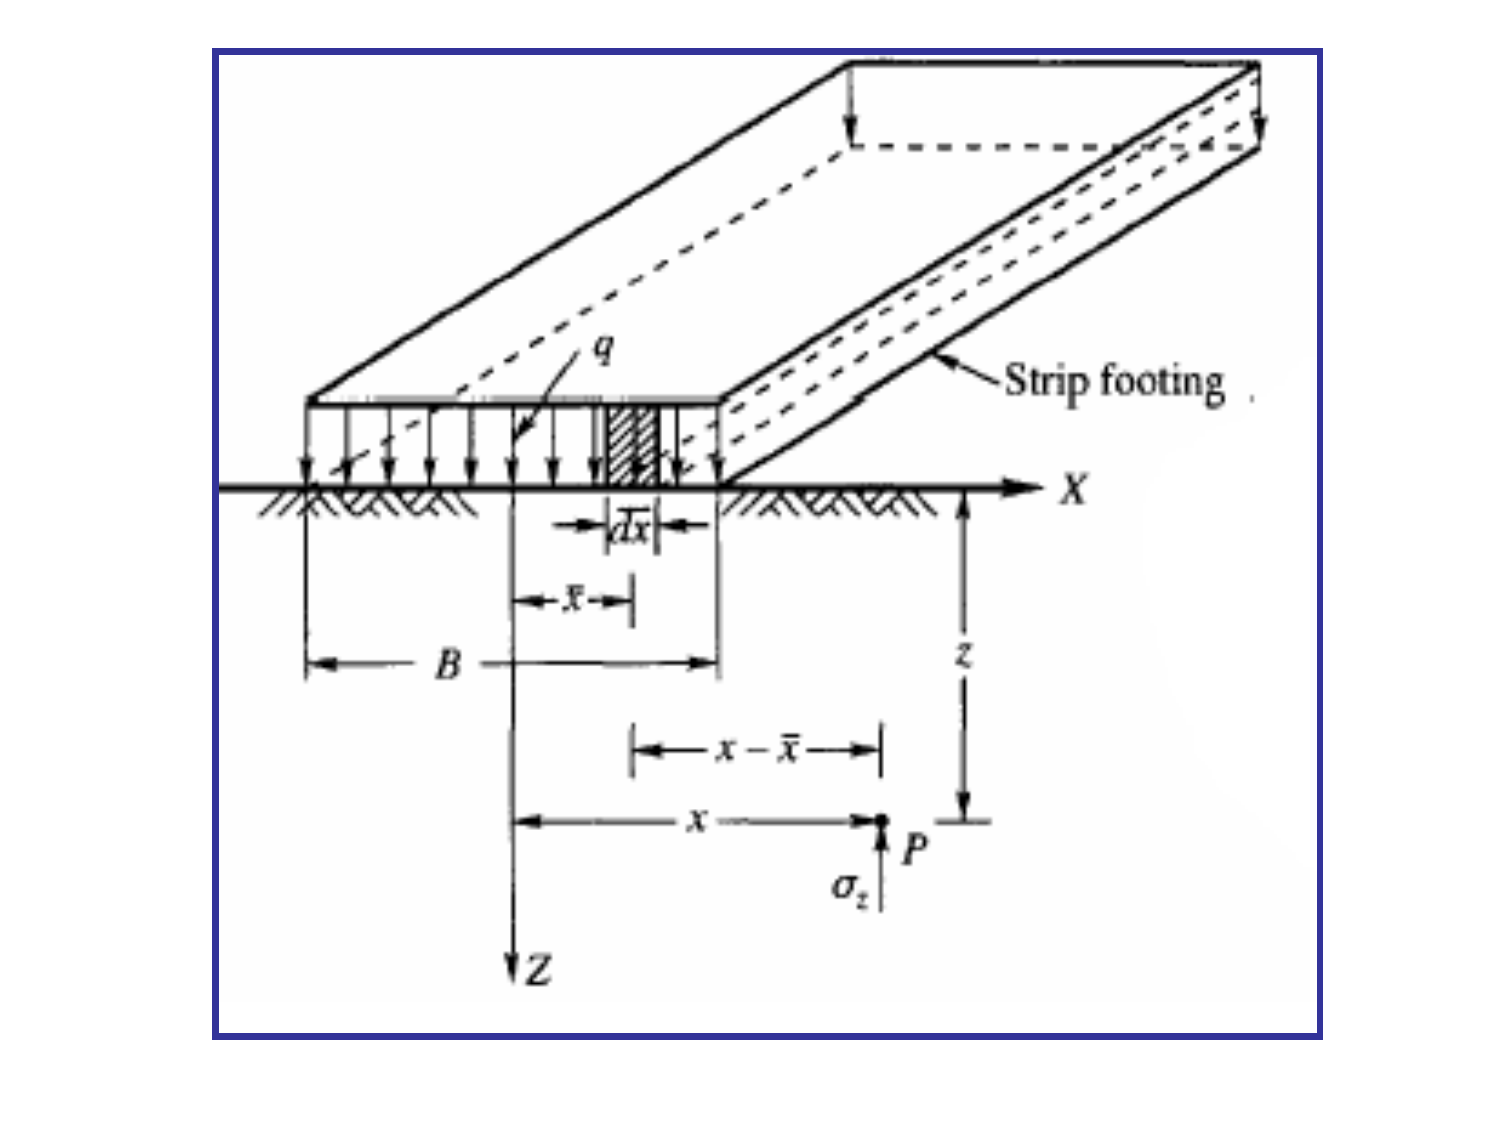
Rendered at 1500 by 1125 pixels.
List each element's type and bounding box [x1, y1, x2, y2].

picture [218, 54, 1318, 1034]
